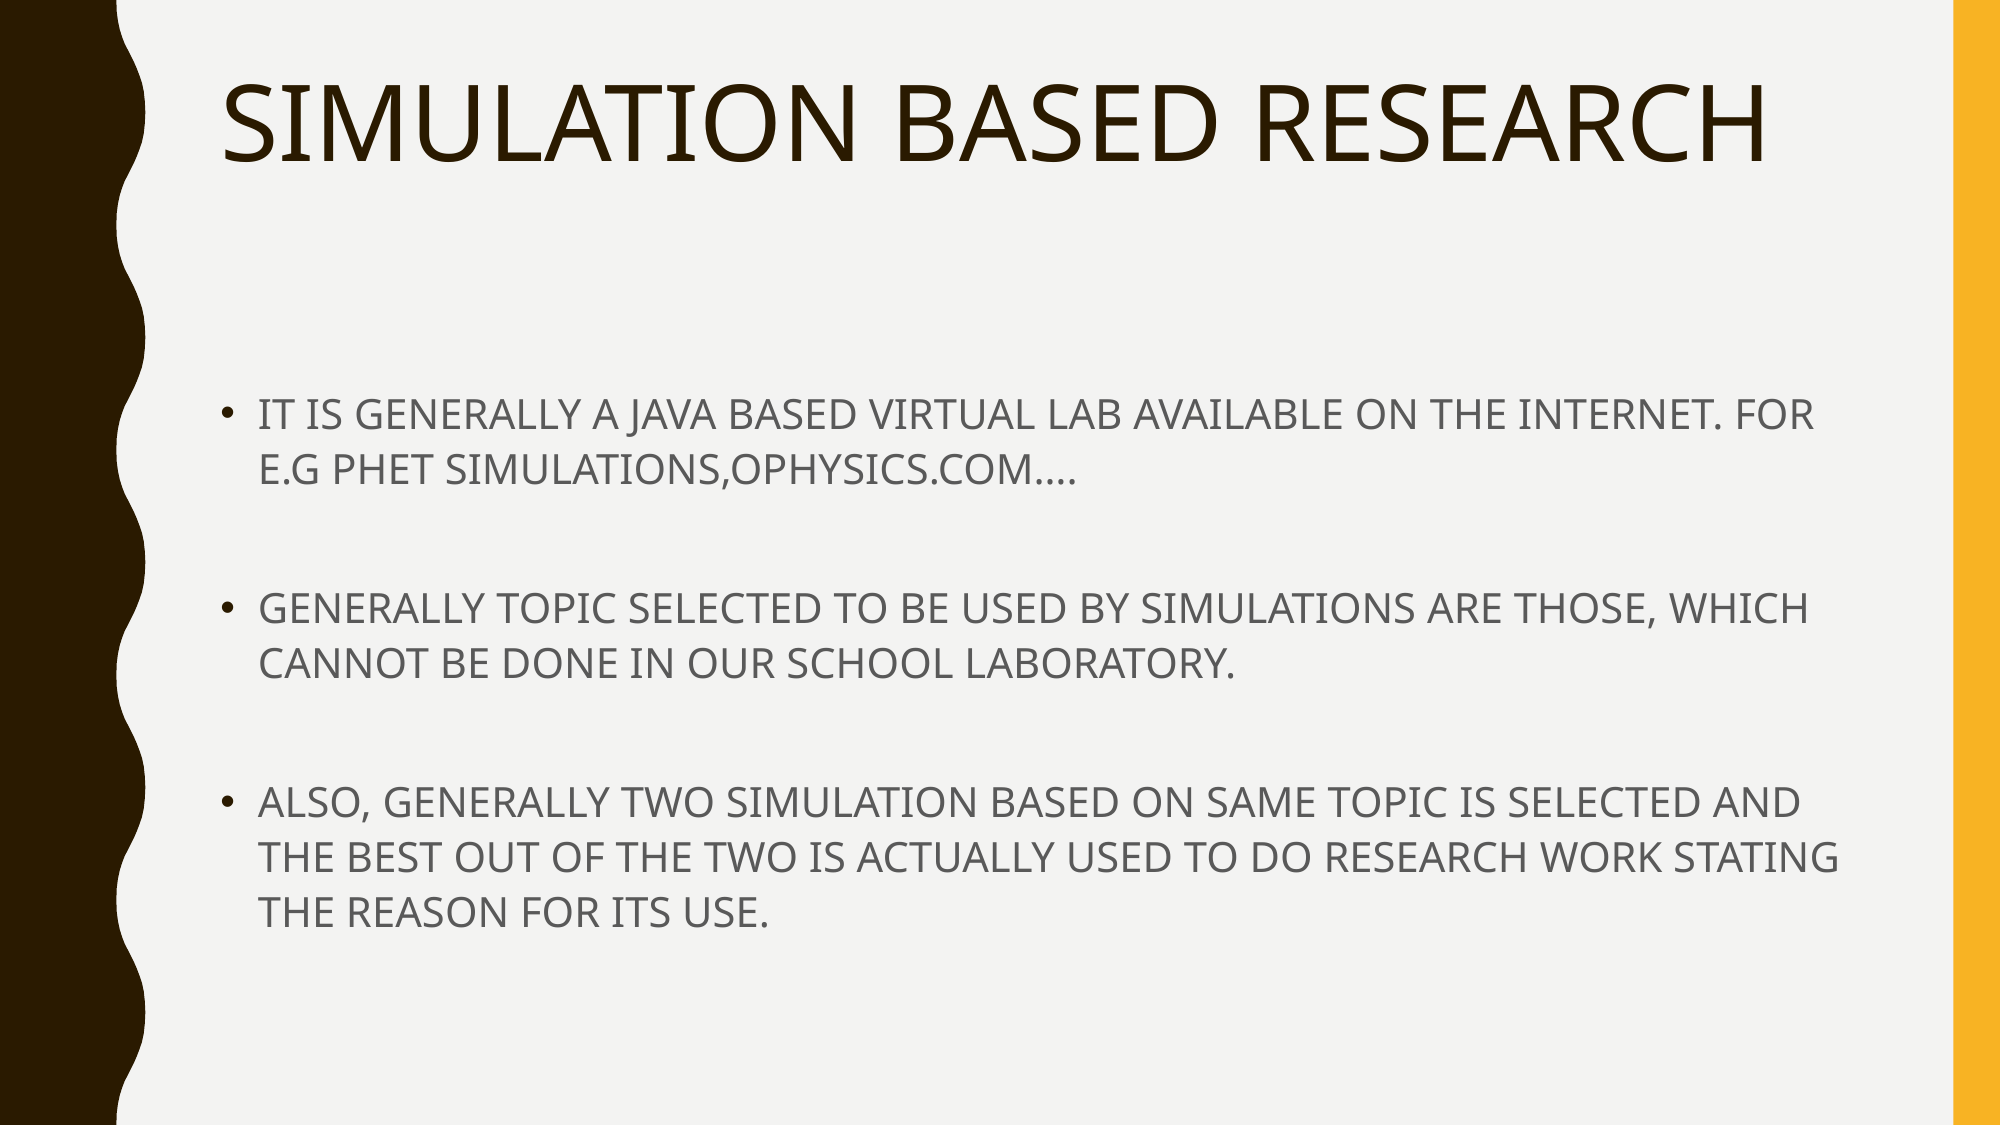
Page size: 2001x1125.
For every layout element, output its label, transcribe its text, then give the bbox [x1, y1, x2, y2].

list IT IS GENERALLY A JAVA BASED VIRTUAL LAB AVAILABLE ON THE INTERNET. FOR E.G PHET SIMULATIONS,OPHYSICS.COM…. GENERALLY TOPIC SELECTED TO BE USED BY SIMULATIONS ARE THOSE, WHICH CANNOT BE DONE IN OUR SCHOOL LABORATORY. ALSO, GENERALLY TWO SIMULATION BASED ON SAME TOPIC IS SELECTED AND THE BEST OUT OF THE TWO IS ACTUALLY USED TO DO RESEARCH WORK STATING THE REASON FOR ITS USE. [205, 375, 1875, 965]
title SIMULATION BASED RESEARCH [205, 62, 1875, 308]
